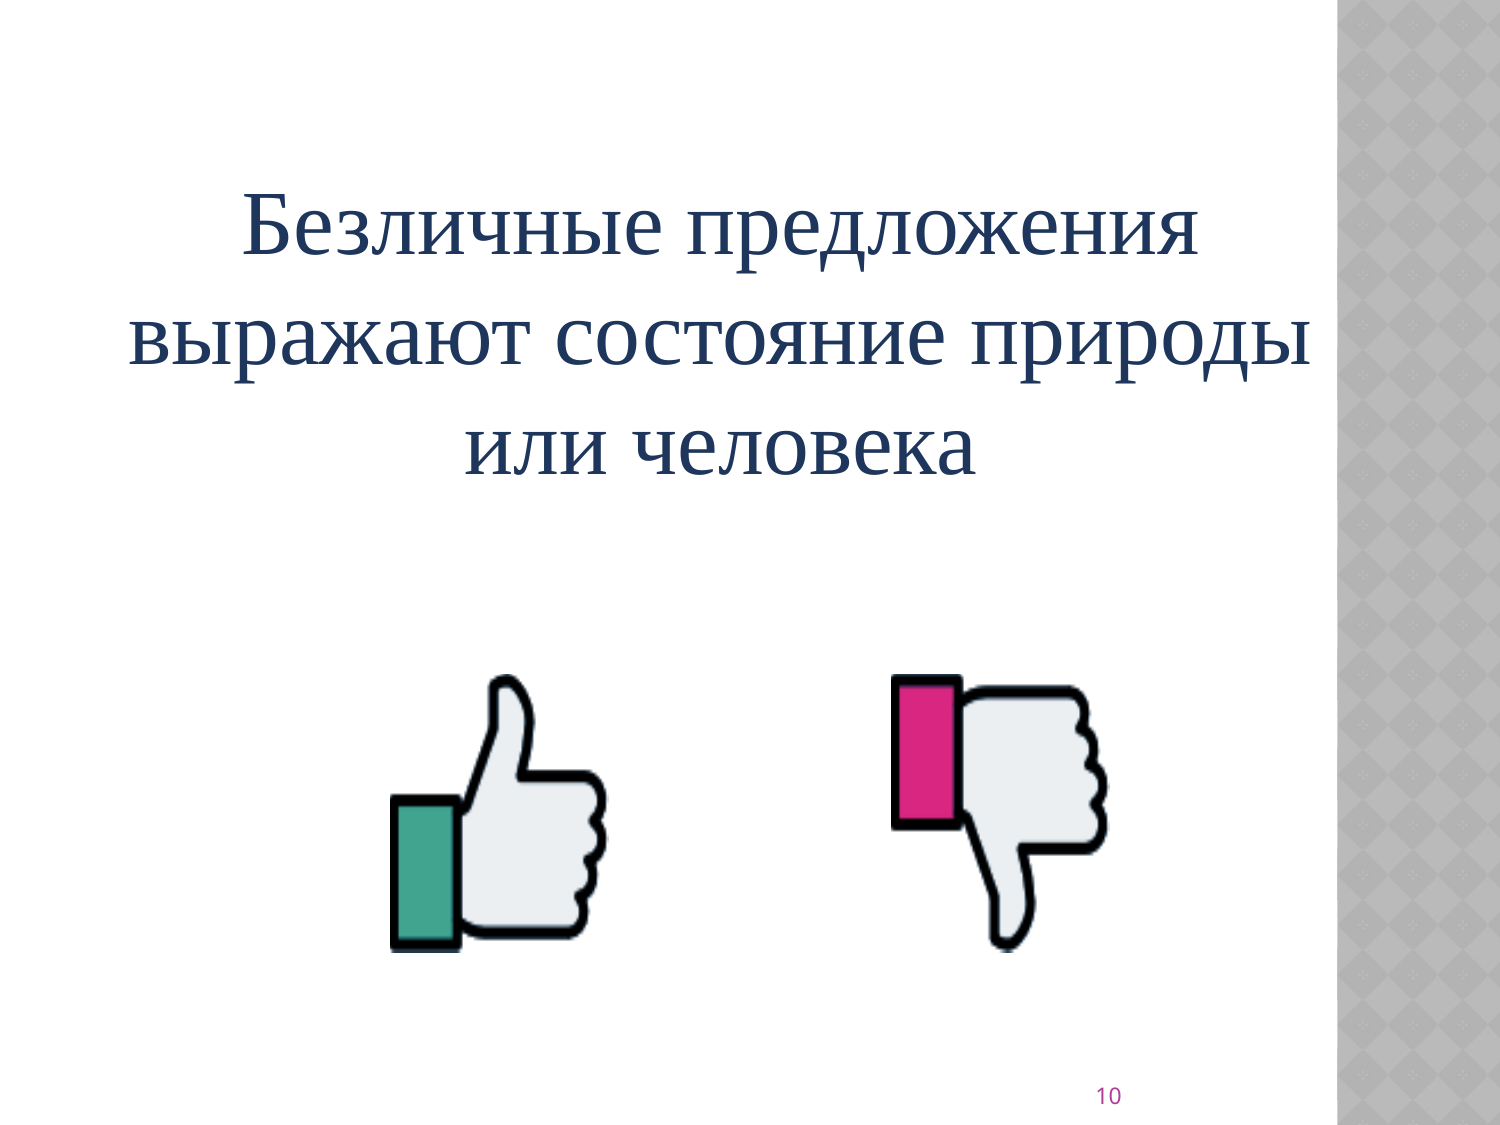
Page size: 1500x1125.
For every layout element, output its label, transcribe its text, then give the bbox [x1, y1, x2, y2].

text_box Безличные предложения выражают состояние природы или человека [109, 155, 1333, 501]
picture [891, 674, 1110, 953]
picture [390, 674, 609, 953]
slide_number 10 [1025, 1075, 1122, 1113]
